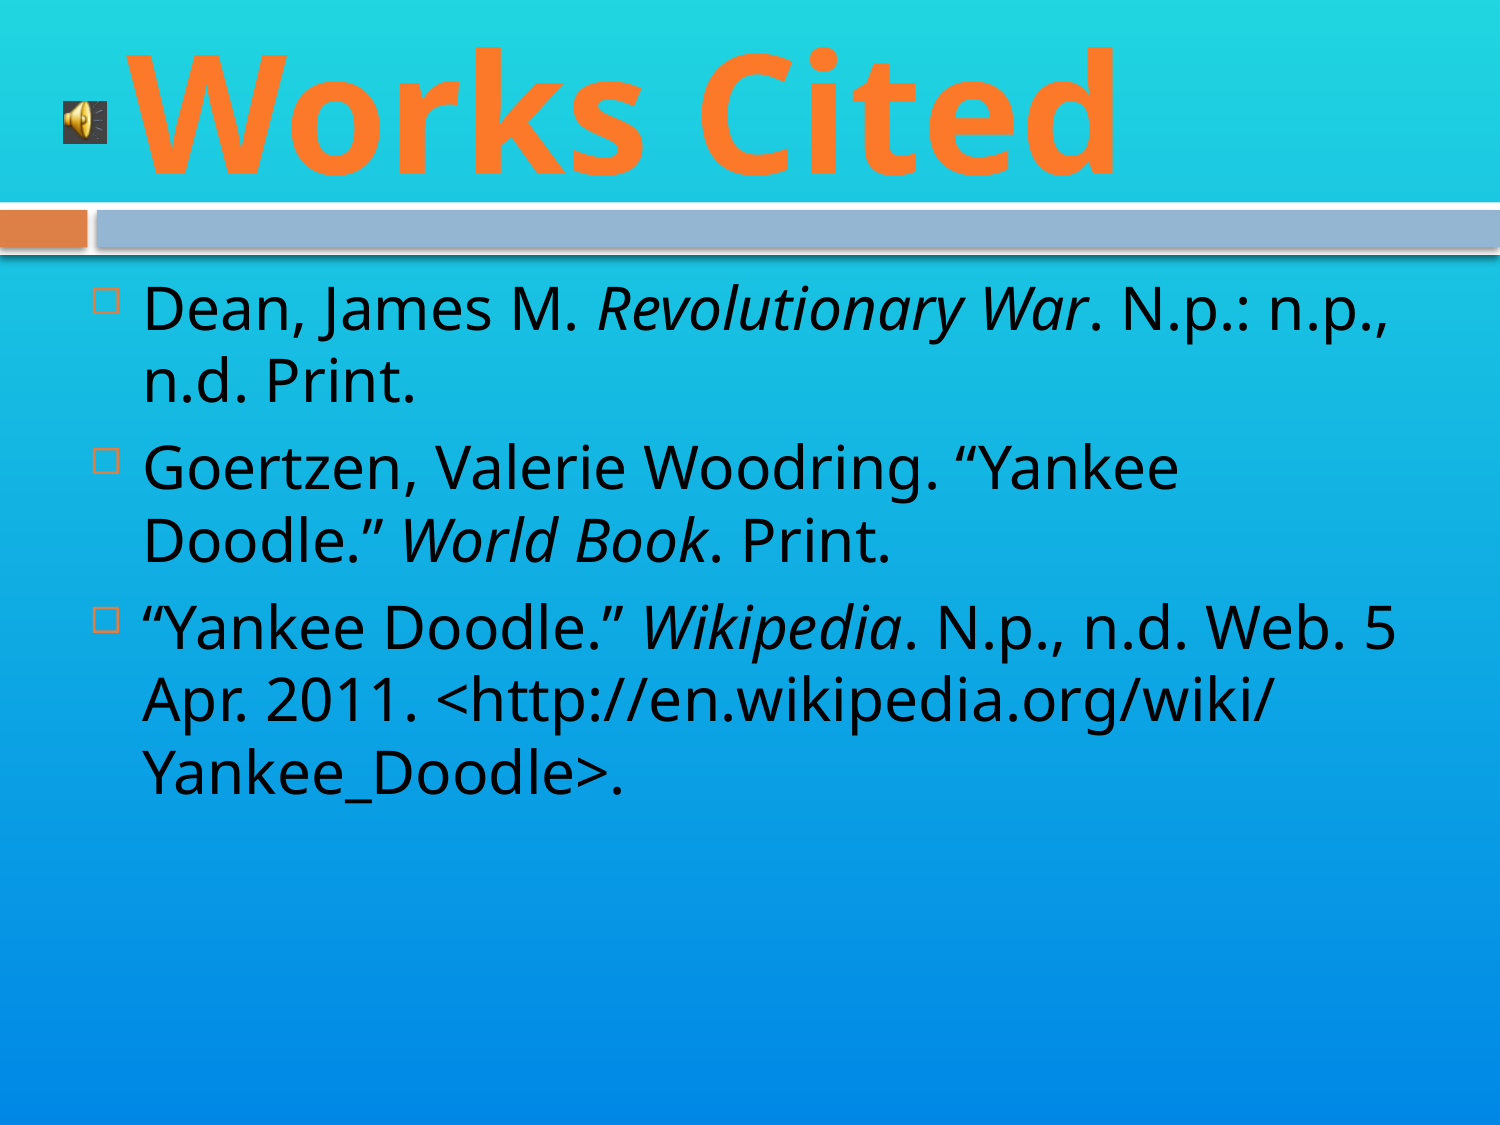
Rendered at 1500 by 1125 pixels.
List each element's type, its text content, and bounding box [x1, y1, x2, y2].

picture [62, 99, 108, 146]
text_box Works Cited [111, 0, 1142, 215]
list Dean, James M. Revolutionary War. N.p.: n.p., n.d. Print. Goertzen, Valerie Woodring. “Yankee Doodle.” World Book. Print. “Yankee Doodle.” Wikipedia. N.p., n.d. Web. 5 Apr. 2011. <http://en.wikipedia.org/‌wiki/‌Yankee_Doodle>. [75, 262, 1438, 1100]
